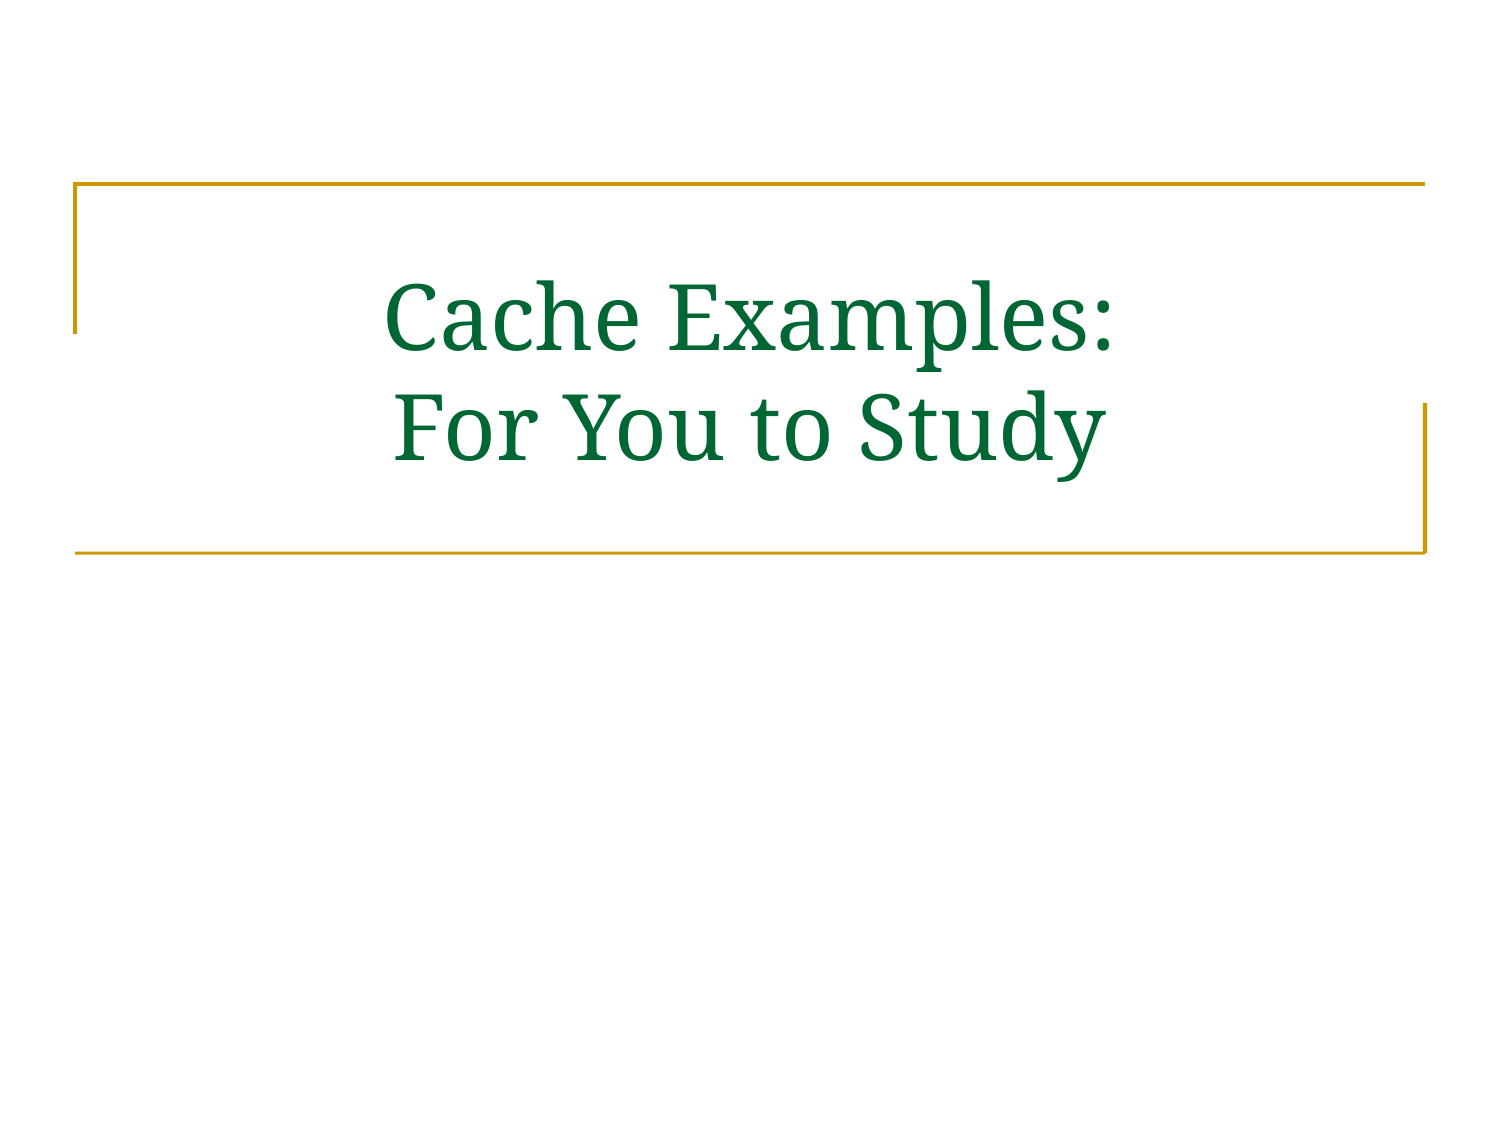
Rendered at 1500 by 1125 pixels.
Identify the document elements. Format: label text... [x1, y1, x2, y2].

title Cache Examples: For You to Study [75, 187, 1425, 550]
